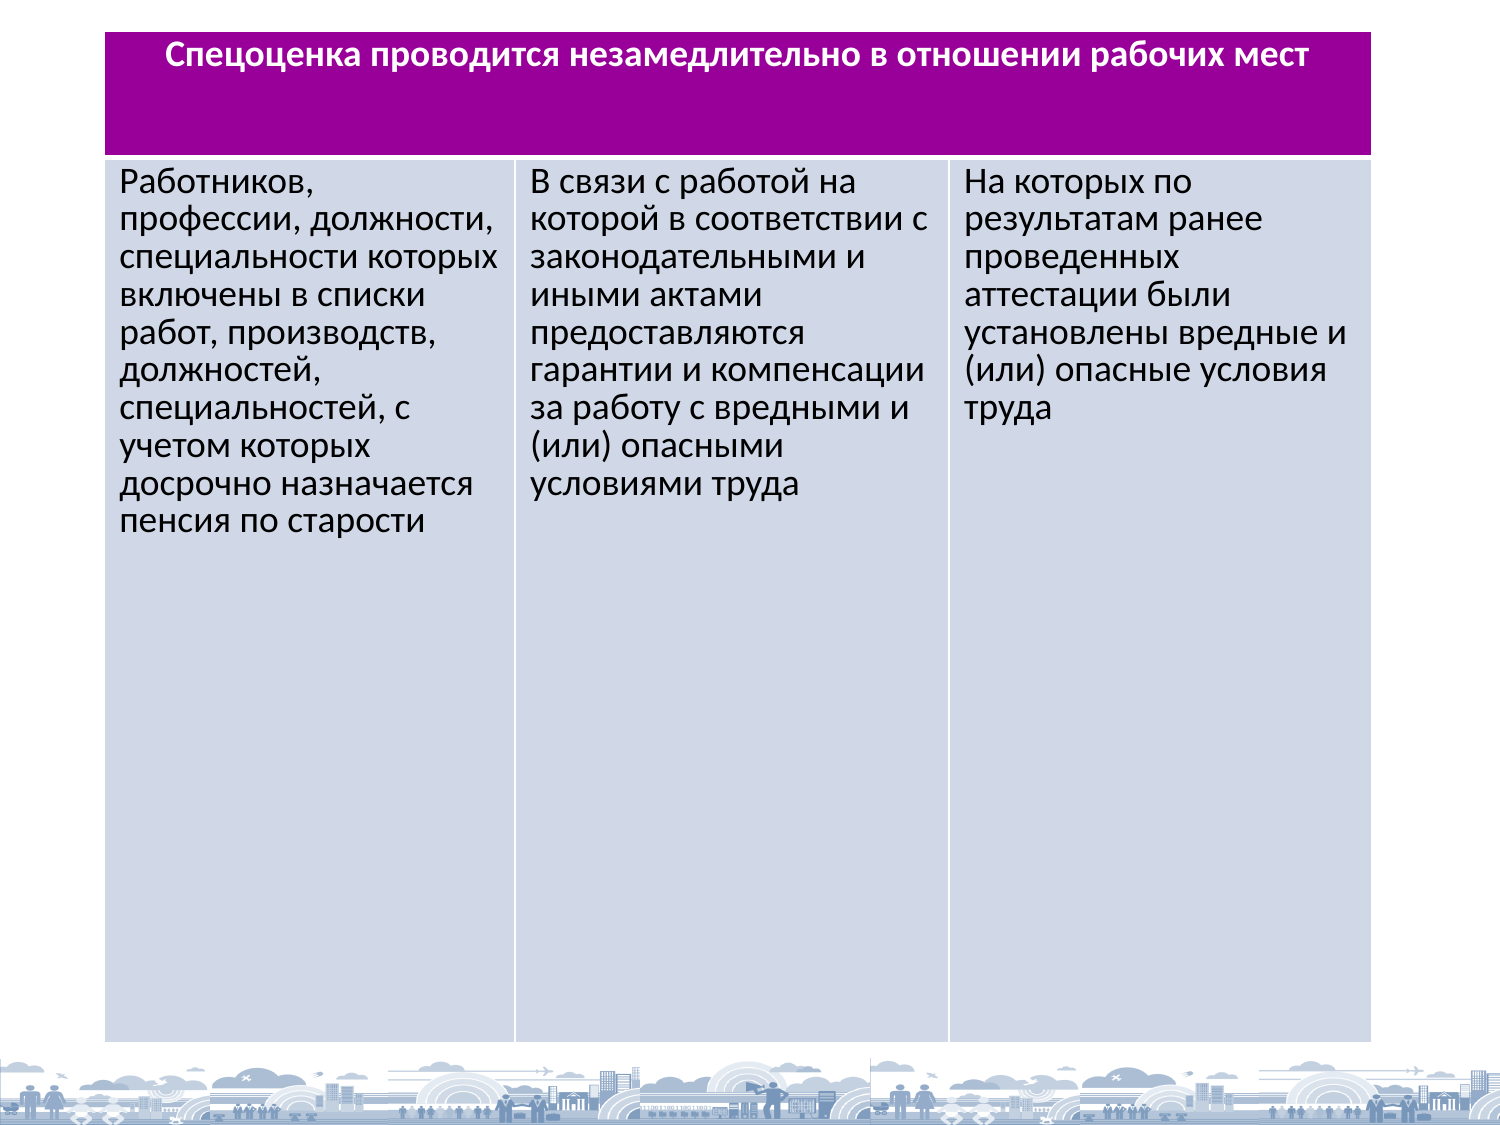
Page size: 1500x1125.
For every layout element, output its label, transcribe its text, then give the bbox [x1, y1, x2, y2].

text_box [0, 1058, 1500, 1125]
table_cell На которых по результатам ранее проведенных аттестации были установлены вредные и (или) опасные условия труда [950, 160, 1371, 1042]
table_header Спецоценка проводится незамедлительно в отношении рабочих мест [105, 32, 1371, 155]
table_cell В связи с работой на которой в соответствии с законодательными и иными актами предоставляются гарантии и компенсации за работу с вредными и (или) опасными условиями труда [516, 160, 948, 1042]
table_cell Работников, профессии, должности, специальности которых включены в списки работ, производств, должностей, специальностей, с учетом которых досрочно назначается пенсия по старости [105, 160, 514, 1042]
